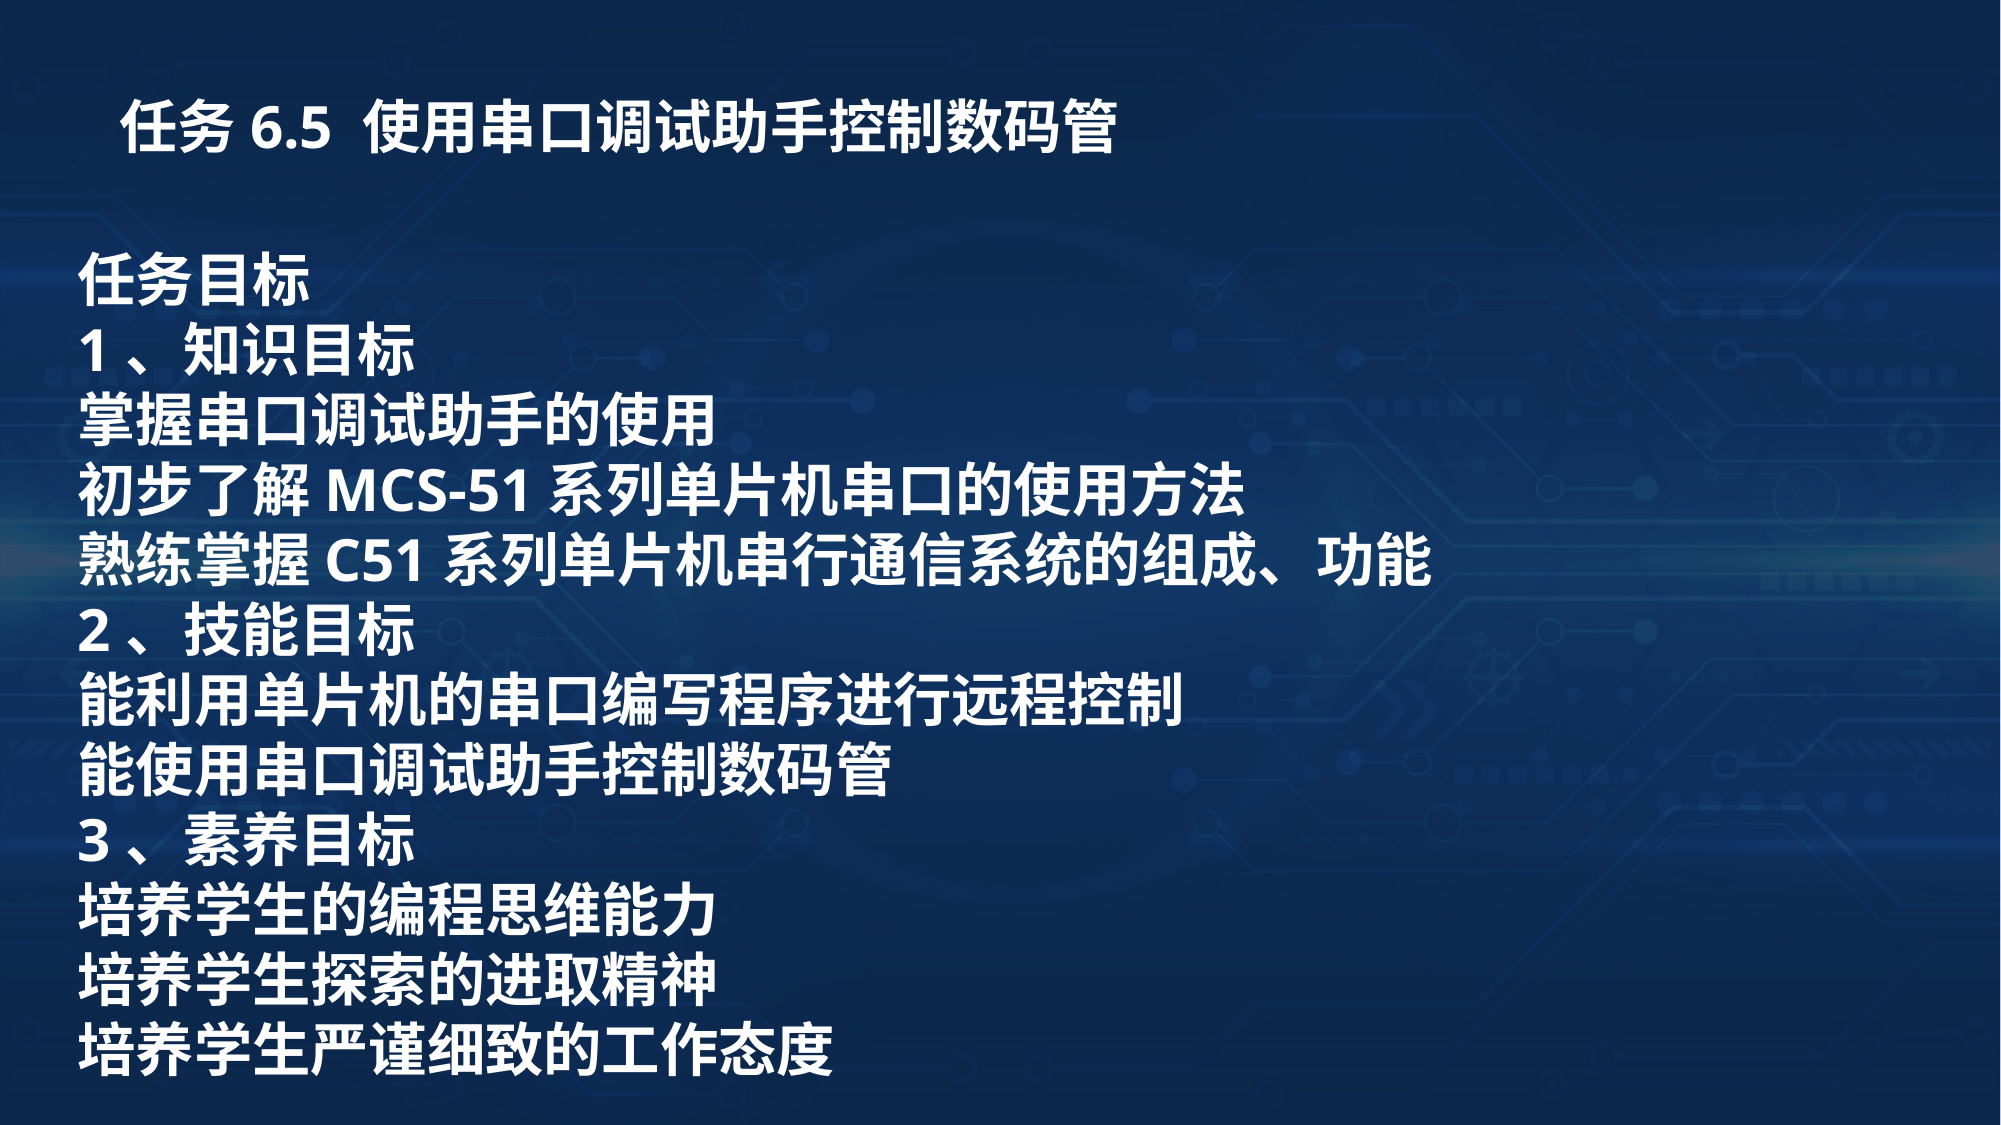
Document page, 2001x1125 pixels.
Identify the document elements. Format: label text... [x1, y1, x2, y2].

text_box 任务目标 1、知识目标 掌握串口调试助手的使用 初步了解MCS-51系列单片机串口的使用方法 熟练掌握C51系列单片机串行通信系统的组成、功能 2、技能目标 能利用单片机的串口编写程序进行远程控制 能使用串口调试助手控制数码管 3、素养目标 培养学生的编程思维能力 培养学生探索的进取精神 培养学生严谨细致的工作态度 [62, 235, 1774, 1090]
text_box 任务6.5 使用串口调试助手控制数码管 [104, 83, 1322, 168]
